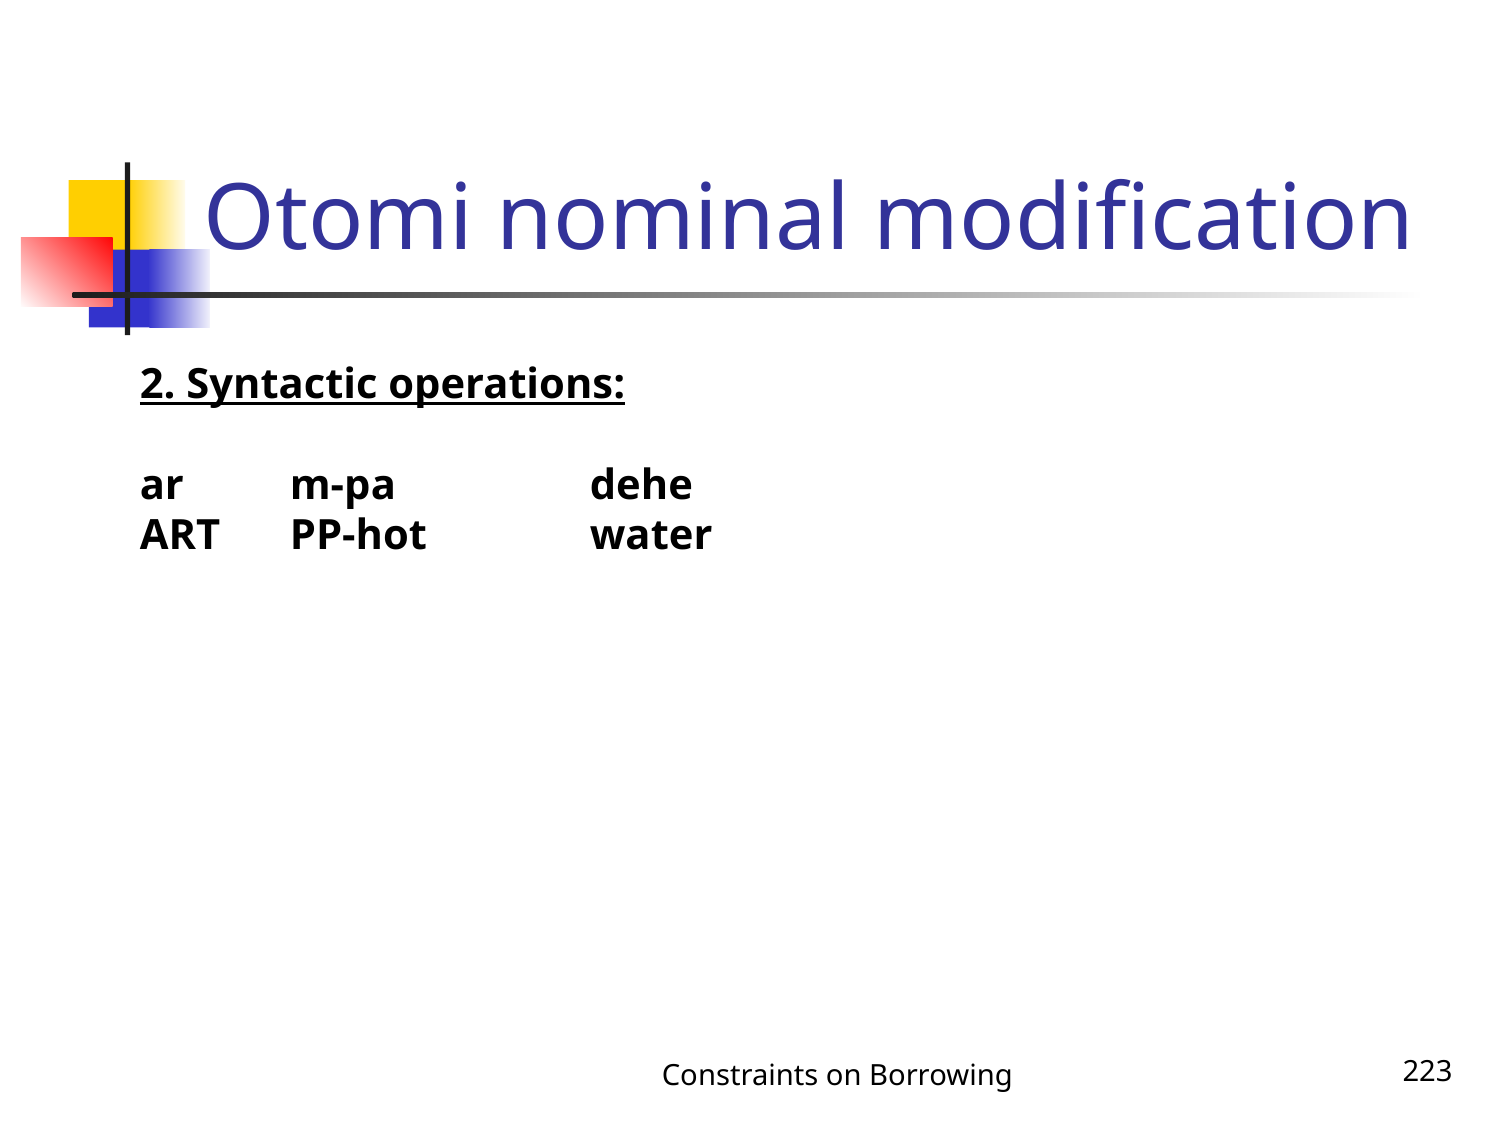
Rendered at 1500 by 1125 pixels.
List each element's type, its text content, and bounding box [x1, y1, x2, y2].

title Otomi nominal modification [188, 34, 1468, 276]
text_box 2. Syntactic operations: ar m-pa dehe ART PP-hot water [125, 349, 1425, 665]
slide_number 223 [1154, 1023, 1468, 1100]
footer Constraints on Borrowing [599, 1023, 1076, 1100]
